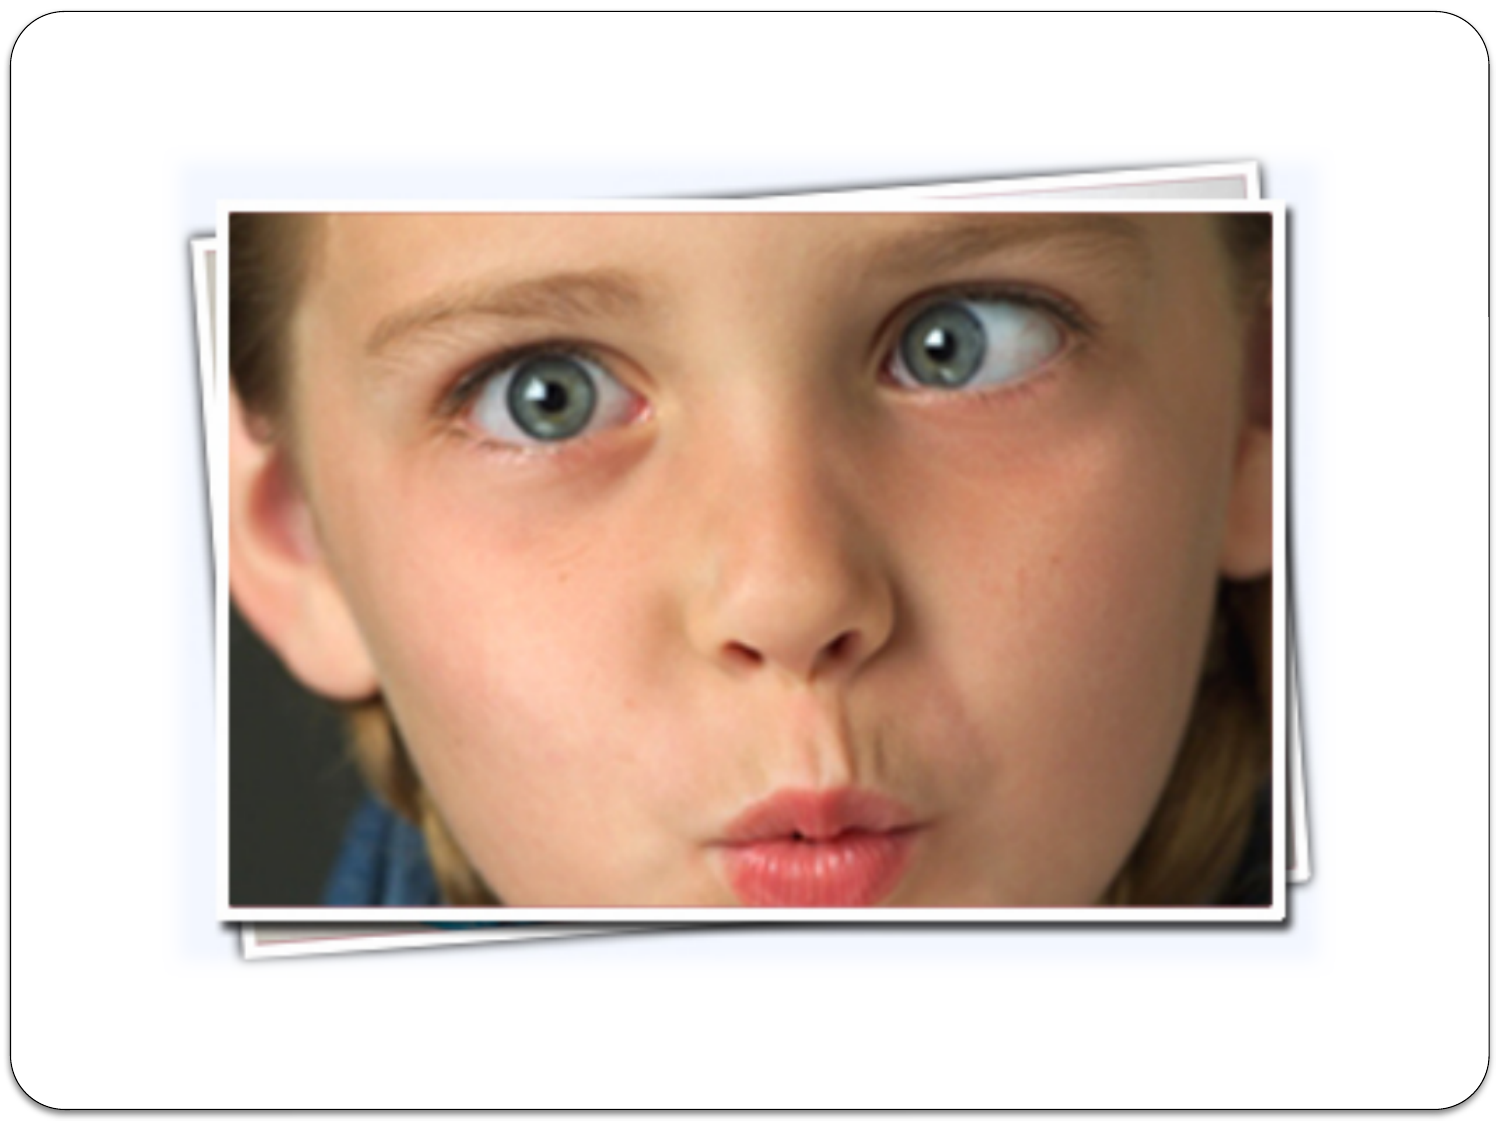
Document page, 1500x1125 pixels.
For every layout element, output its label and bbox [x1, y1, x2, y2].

picture [162, 145, 1338, 980]
